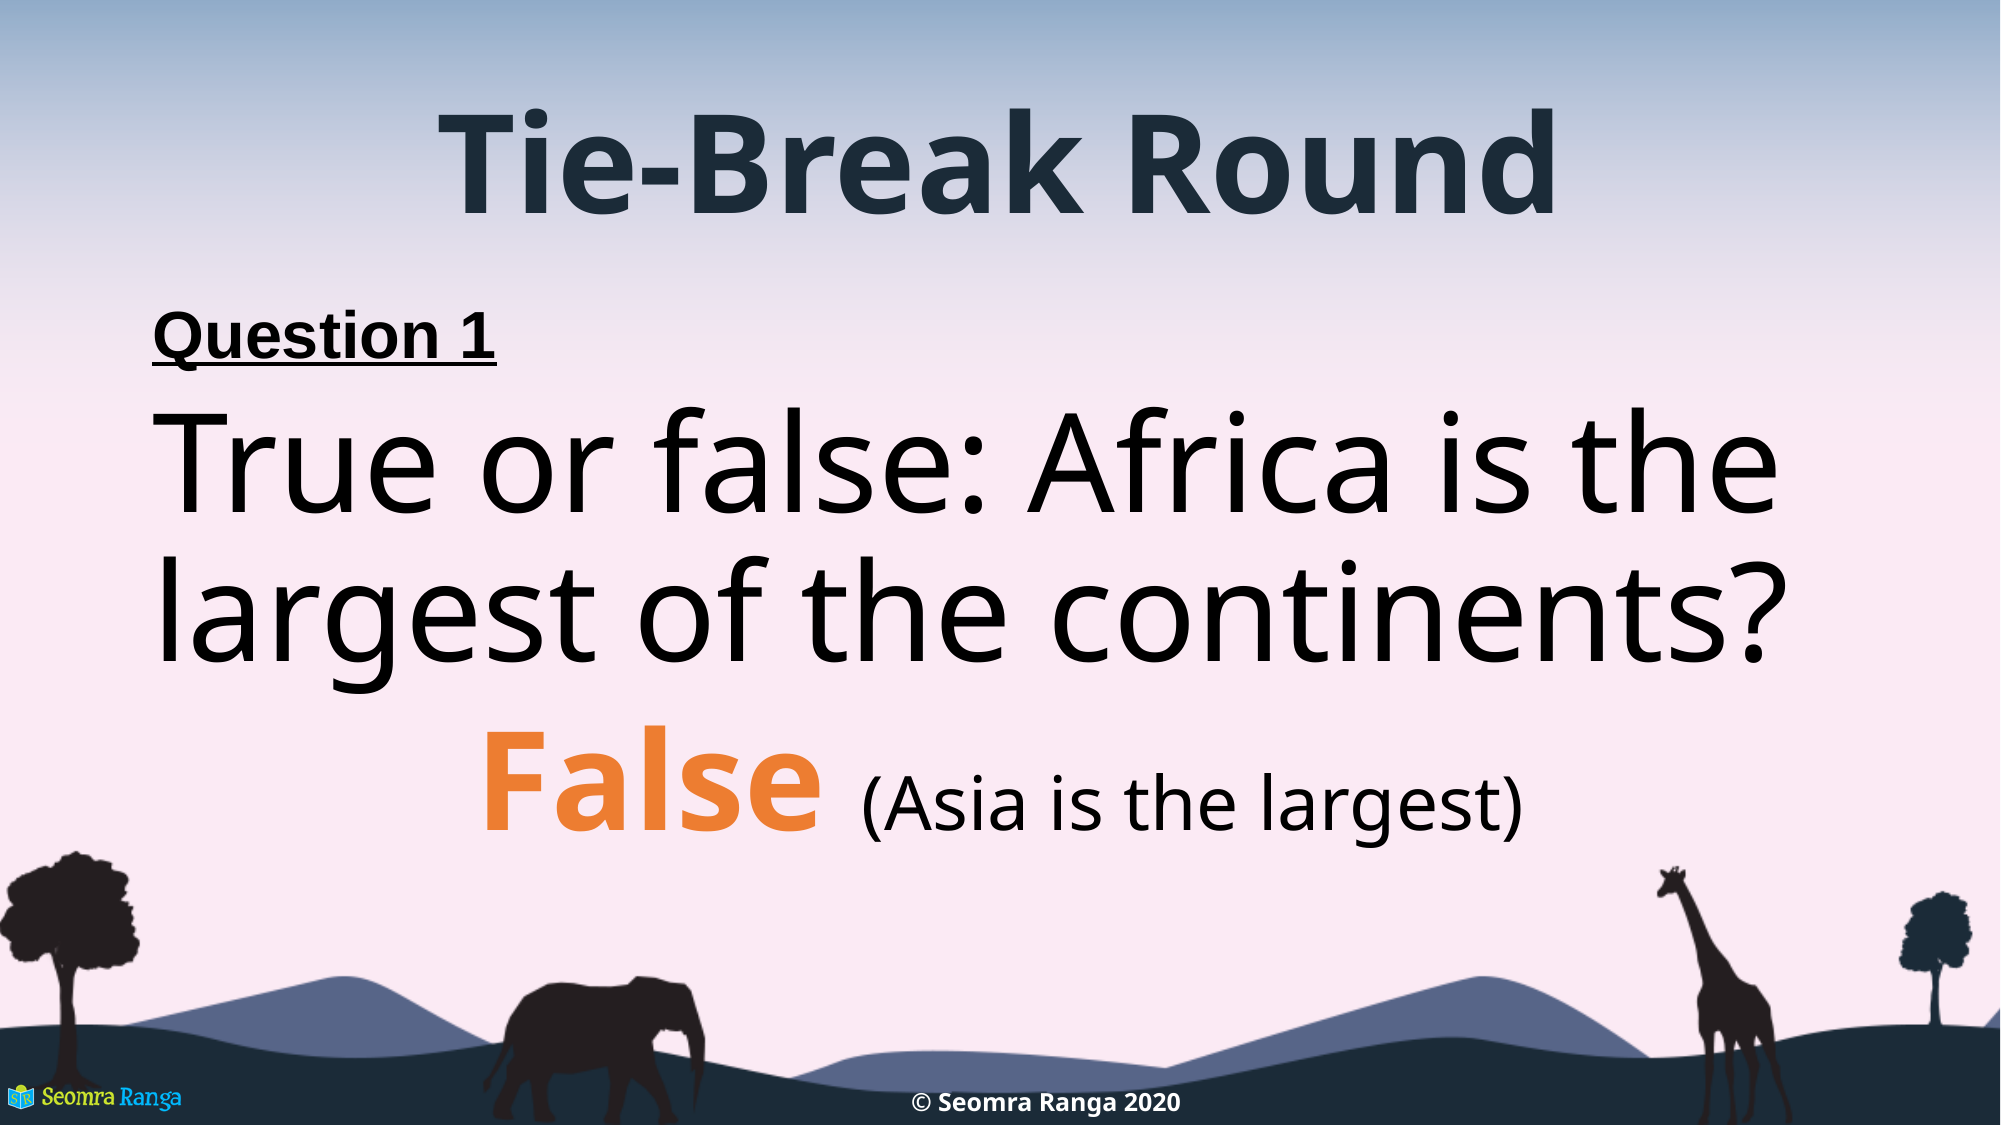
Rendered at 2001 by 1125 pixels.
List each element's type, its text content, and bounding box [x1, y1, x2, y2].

list Question 1 True or false: Africa is the largest of the continents? False (Asia is the largest) [137, 293, 1863, 1014]
text_box © Seomra Ranga 2020 www.seomraranga.com [762, 1079, 1330, 1125]
title Tie-Break Round [137, 59, 1863, 278]
picture [0, 0, 2001, 1125]
